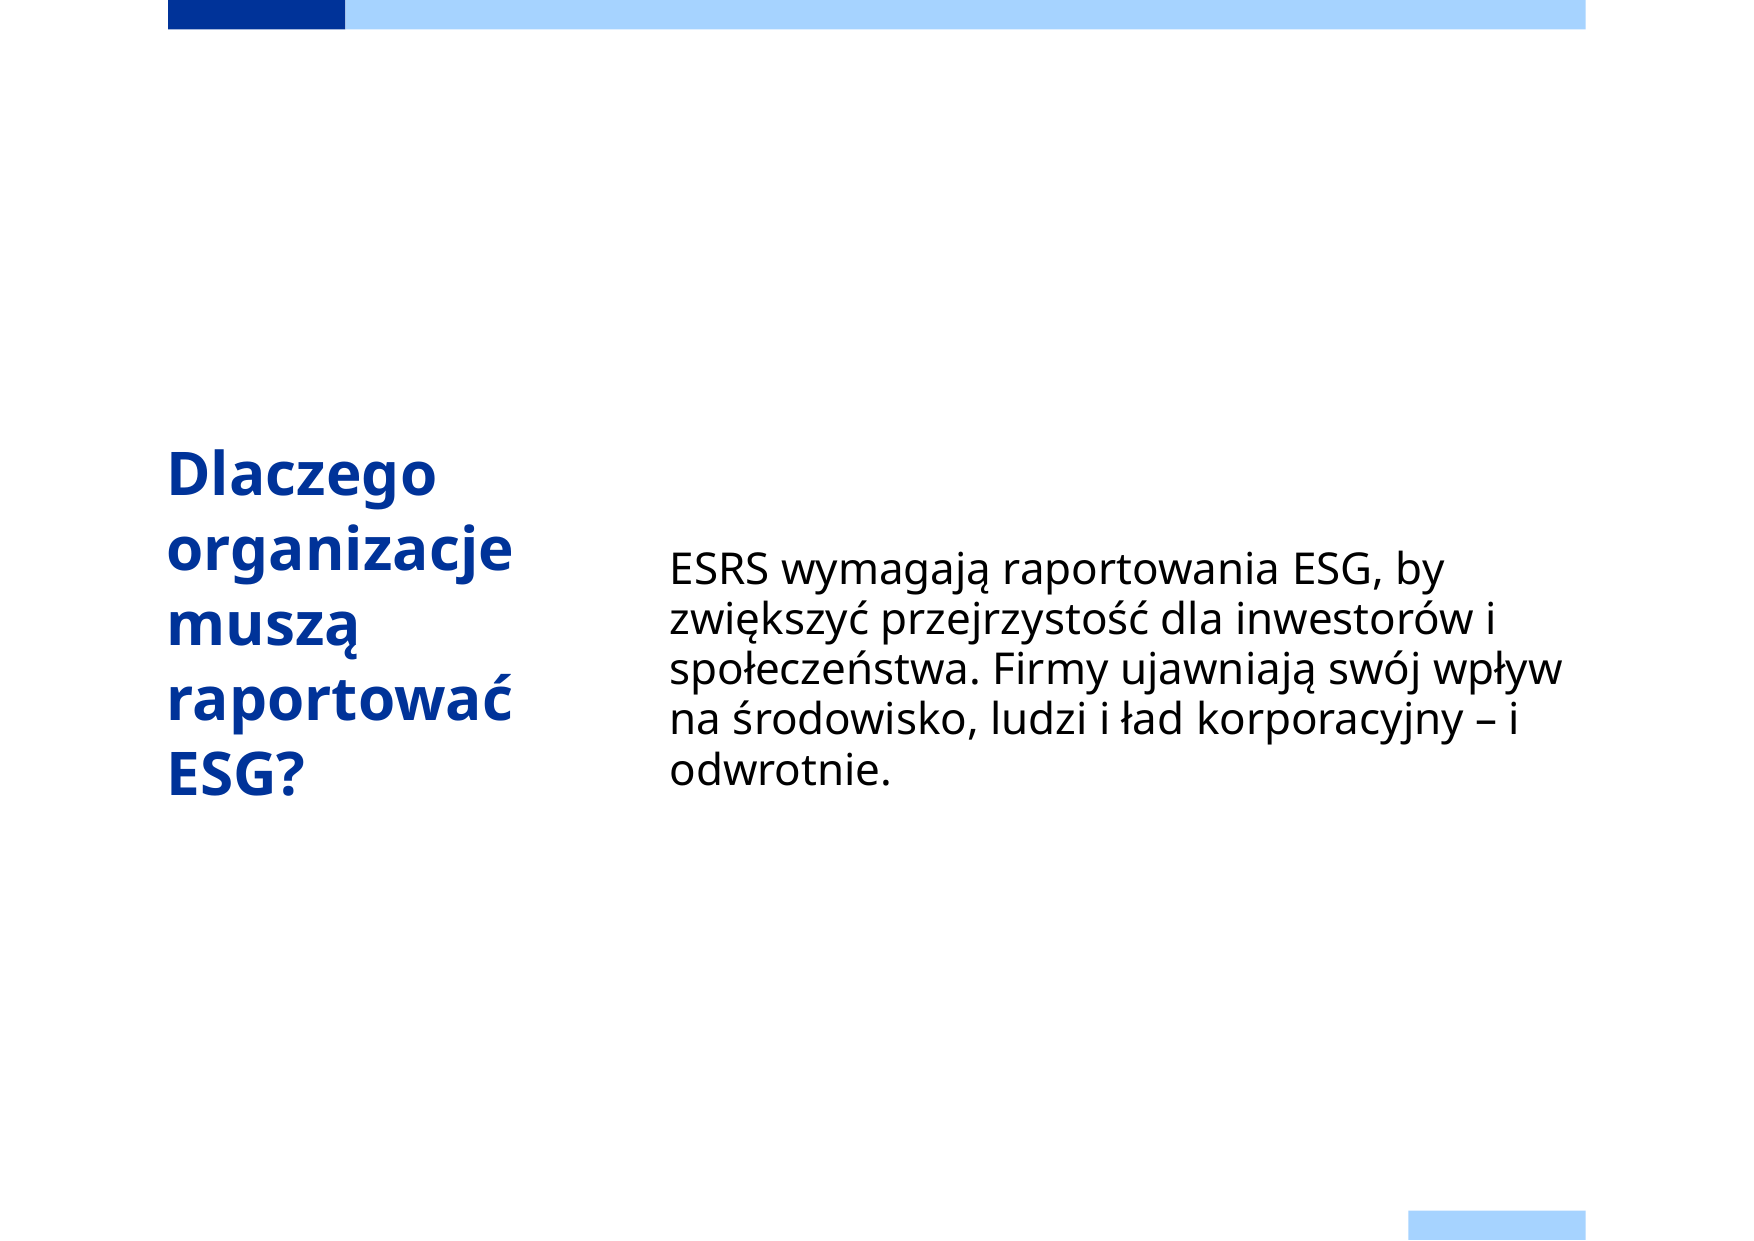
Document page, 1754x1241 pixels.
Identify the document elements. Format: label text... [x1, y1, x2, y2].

title Dlaczego organizacje muszą raportować ESG? [166, 218, 606, 1021]
list ESRS wymagają raportowania ESG, by zwiększyć przejrzystość dla inwestorów i społeczeństwa. Firmy ujawniają swój wpływ na środowisko, ludzi i ład korporacyjny – i odwrotnie. [669, 249, 1589, 1016]
